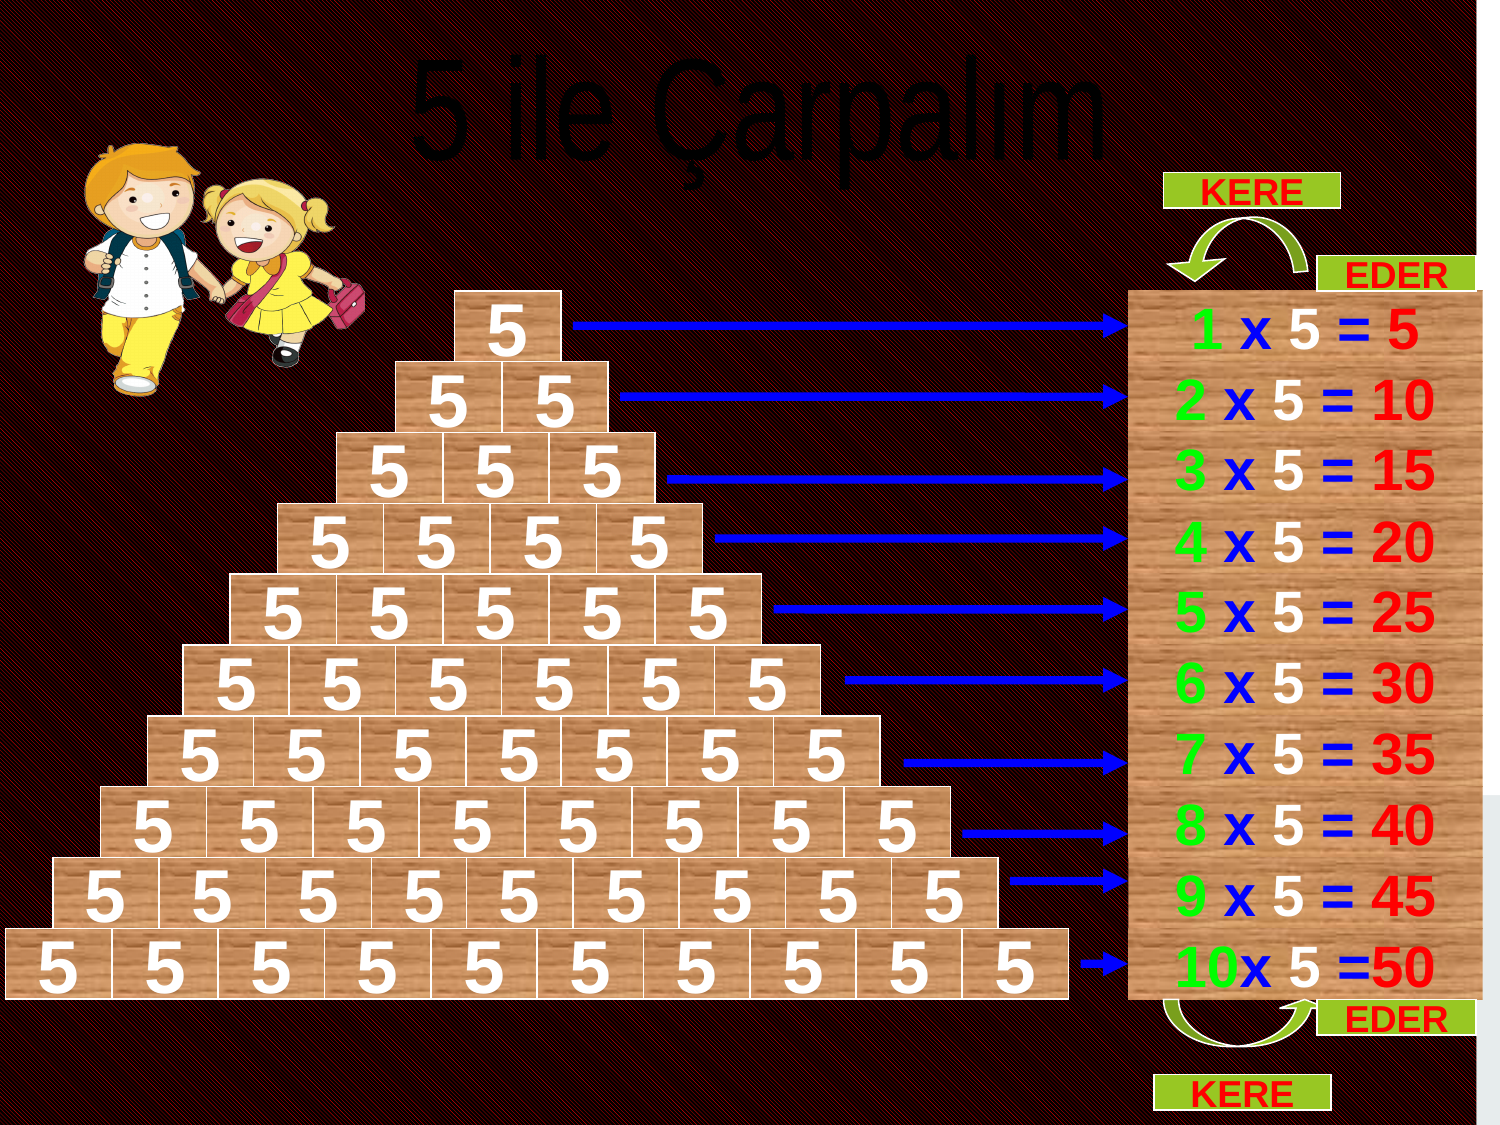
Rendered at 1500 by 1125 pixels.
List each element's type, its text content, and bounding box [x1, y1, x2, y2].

text_box 5 [466, 857, 572, 928]
text_box 5 [336, 432, 442, 503]
text_box 5 [501, 361, 609, 432]
text_box 5 [218, 928, 324, 1000]
text_box 5 [856, 928, 962, 1000]
text_box 5 [749, 928, 856, 1000]
text_box 5 [844, 786, 951, 857]
text_box [844, 674, 1128, 687]
text_box 5 [738, 786, 844, 857]
text_box 5 [265, 857, 371, 928]
text_box 5 [442, 432, 548, 503]
text_box 5 [608, 645, 714, 715]
text_box [962, 827, 1128, 841]
text_box 2 x 5 = 10 [1128, 361, 1483, 431]
text_box 5 [891, 857, 998, 928]
text_box [572, 319, 1129, 333]
text_box 1 x 5 = 5 [1128, 290, 1483, 361]
text_box 5 [100, 786, 206, 857]
text_box [1167, 217, 1308, 282]
text_box 5 [490, 503, 596, 574]
text_box [773, 603, 1128, 616]
text_box 5 [277, 503, 383, 574]
text_box KERE [1153, 1074, 1331, 1111]
text_box 5 [5, 928, 111, 1000]
text_box 5 [962, 928, 1069, 1000]
text_box 5 [572, 857, 679, 928]
text_box [1080, 957, 1128, 971]
text_box 5 x 5 = 25 [1128, 573, 1483, 644]
text_box 5 [537, 928, 643, 1000]
text_box 5 [454, 290, 561, 361]
text_box [667, 473, 1128, 486]
text_box 10x 5 =50 [1128, 928, 1483, 1000]
text_box 8 x 5 = 40 [1128, 786, 1483, 857]
text_box 5 [253, 715, 359, 786]
text_box 4 x 5 = 20 [1128, 503, 1483, 573]
text_box 9 x 5 = 45 [1128, 857, 1483, 928]
text_box 5 [111, 928, 218, 1000]
text_box 5 [159, 857, 265, 928]
text_box 5 [501, 645, 608, 715]
text_box 5 [336, 574, 442, 645]
text_box 5 [525, 786, 631, 857]
text_box 3 x 5 = 15 [1128, 431, 1483, 503]
text_box 5 [548, 574, 655, 645]
text_box 5 [147, 715, 253, 786]
text_box 5 [324, 928, 430, 1000]
text_box 5 [679, 857, 785, 928]
text_box 7 x 5 = 35 [1128, 715, 1483, 786]
text_box 5 [430, 928, 537, 1000]
text_box 5 [596, 503, 703, 574]
text_box 5 [371, 857, 466, 928]
text_box 5 [643, 928, 749, 1000]
text_box 5 [655, 574, 762, 645]
text_box 5 [714, 645, 821, 715]
text_box 5 [312, 786, 418, 857]
picture [50, 142, 397, 398]
text_box [1163, 999, 1316, 1047]
text_box EDER [1316, 999, 1477, 1035]
text_box 5 [182, 645, 289, 715]
text_box 5 [289, 645, 395, 715]
text_box 5 [395, 645, 501, 715]
text_box 5 [785, 857, 891, 928]
text_box 5 [418, 786, 525, 857]
text_box 5 [383, 503, 490, 574]
text_box 5 [206, 786, 312, 857]
text_box [714, 532, 1128, 545]
text_box 6 x 5 = 30 [1128, 644, 1483, 715]
text_box 5 [631, 786, 738, 857]
text_box 5 [359, 715, 466, 786]
text_box 5 [773, 715, 880, 786]
text_box EDER [1316, 255, 1477, 291]
text_box 5 [230, 574, 336, 645]
text_box 5 [560, 715, 667, 786]
text_box 5 [395, 361, 501, 432]
text_box KERE [1163, 172, 1341, 208]
text_box 5 [466, 715, 560, 786]
text_box [903, 756, 1128, 770]
text_box 5 [667, 715, 773, 786]
text_box [620, 390, 1128, 403]
text_box [1009, 874, 1128, 888]
text_box 5 [442, 574, 548, 645]
text_box 5 [548, 432, 656, 503]
text_box 5 [52, 857, 159, 928]
